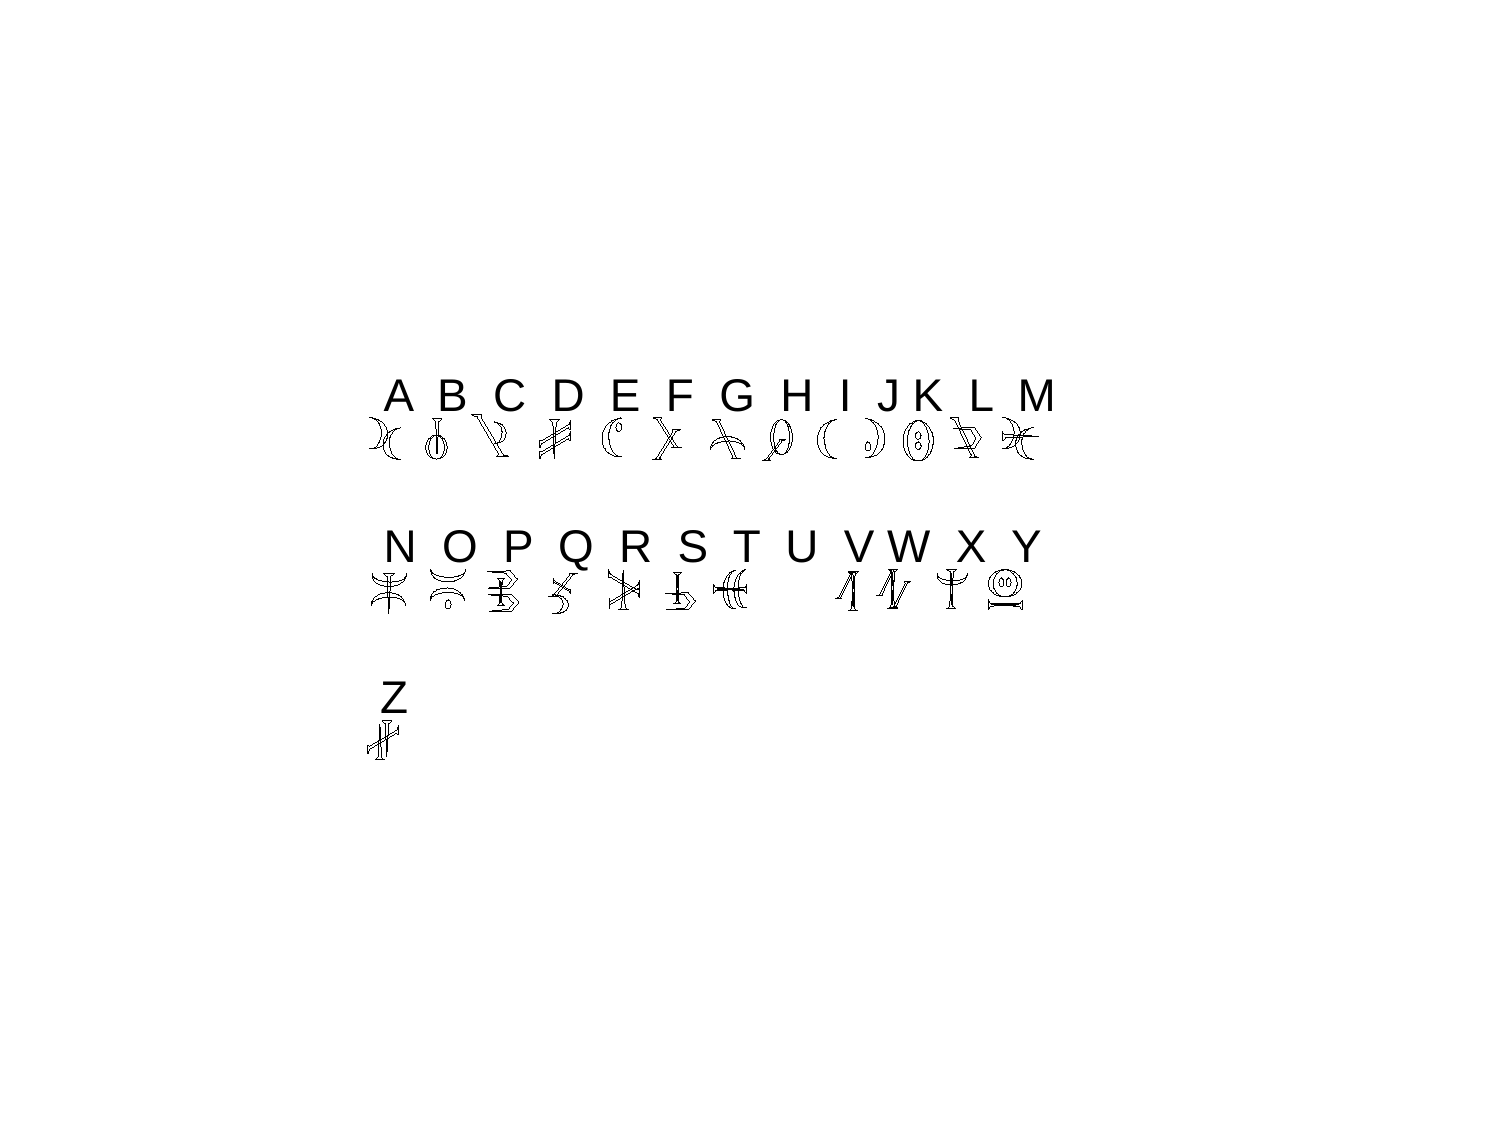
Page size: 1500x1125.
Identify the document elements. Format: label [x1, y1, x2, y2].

text_box [365, 358, 1135, 767]
